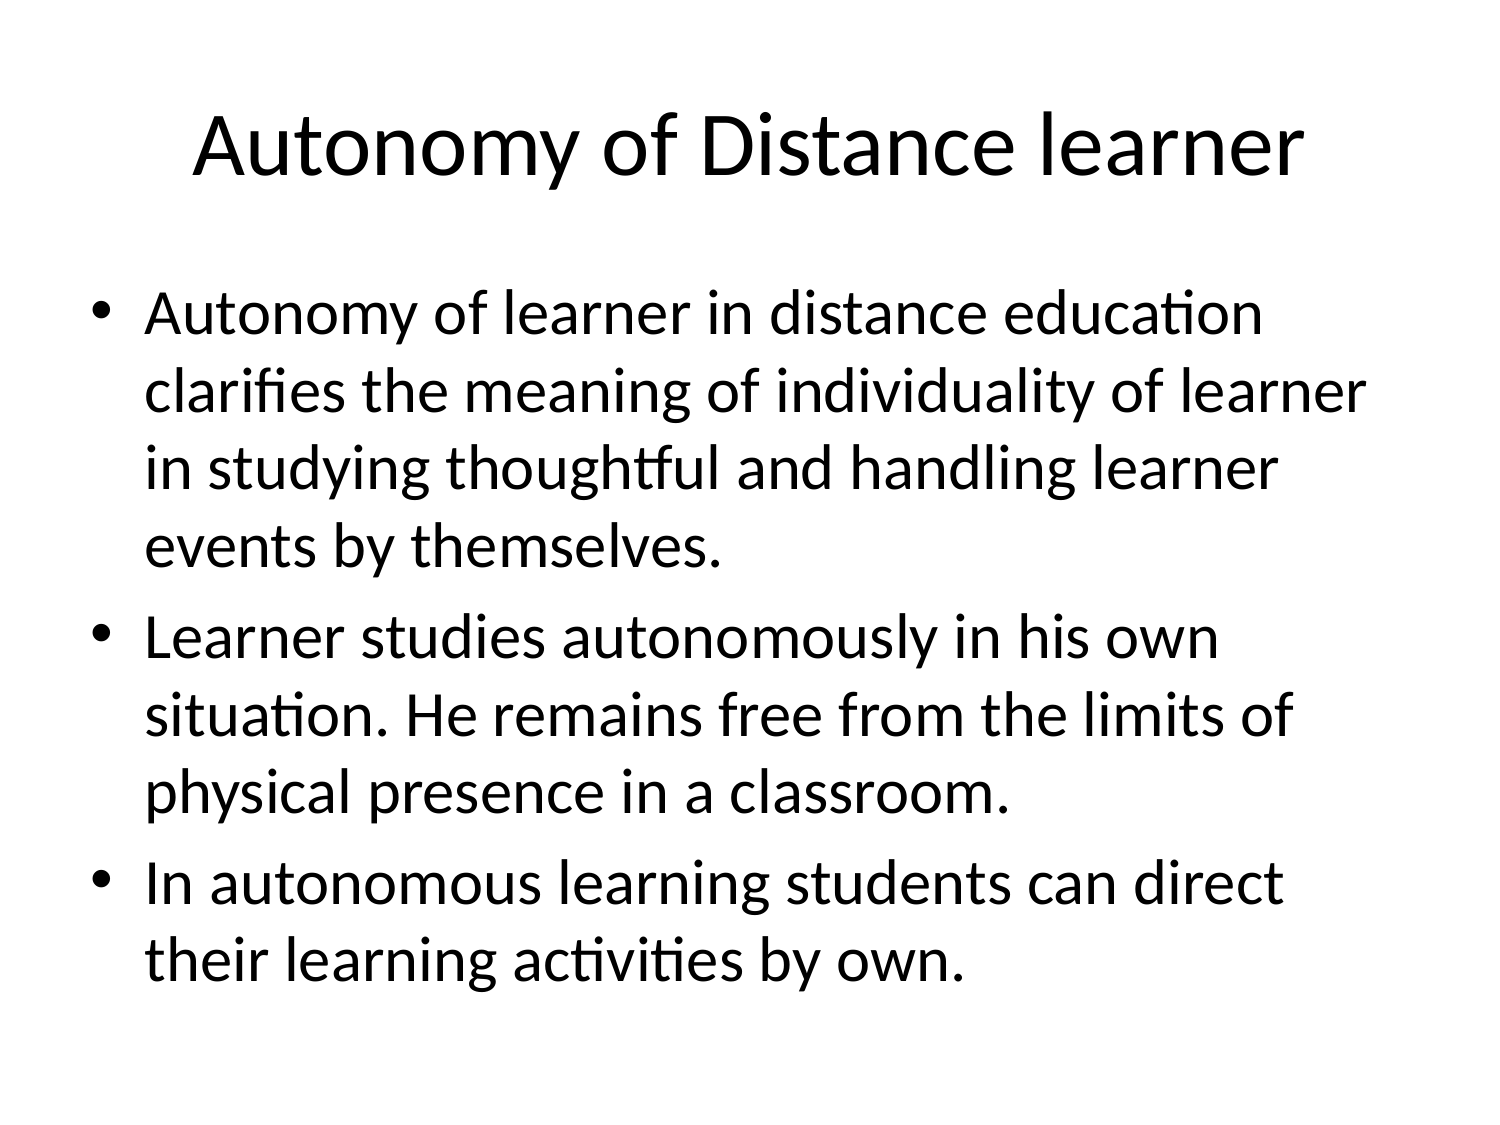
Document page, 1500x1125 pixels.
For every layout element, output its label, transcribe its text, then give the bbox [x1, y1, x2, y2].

title Autonomy of Distance learner [75, 45, 1425, 233]
list Autonomy of learner in distance education clarifies the meaning of individuality of learner in studying thoughtful and handling learner events by themselves. Learner studies autonomously in his own situation. He remains free from the limits of physical presence in a classroom. In autonomous learning students can direct their learning activities by own. [75, 262, 1425, 1005]
